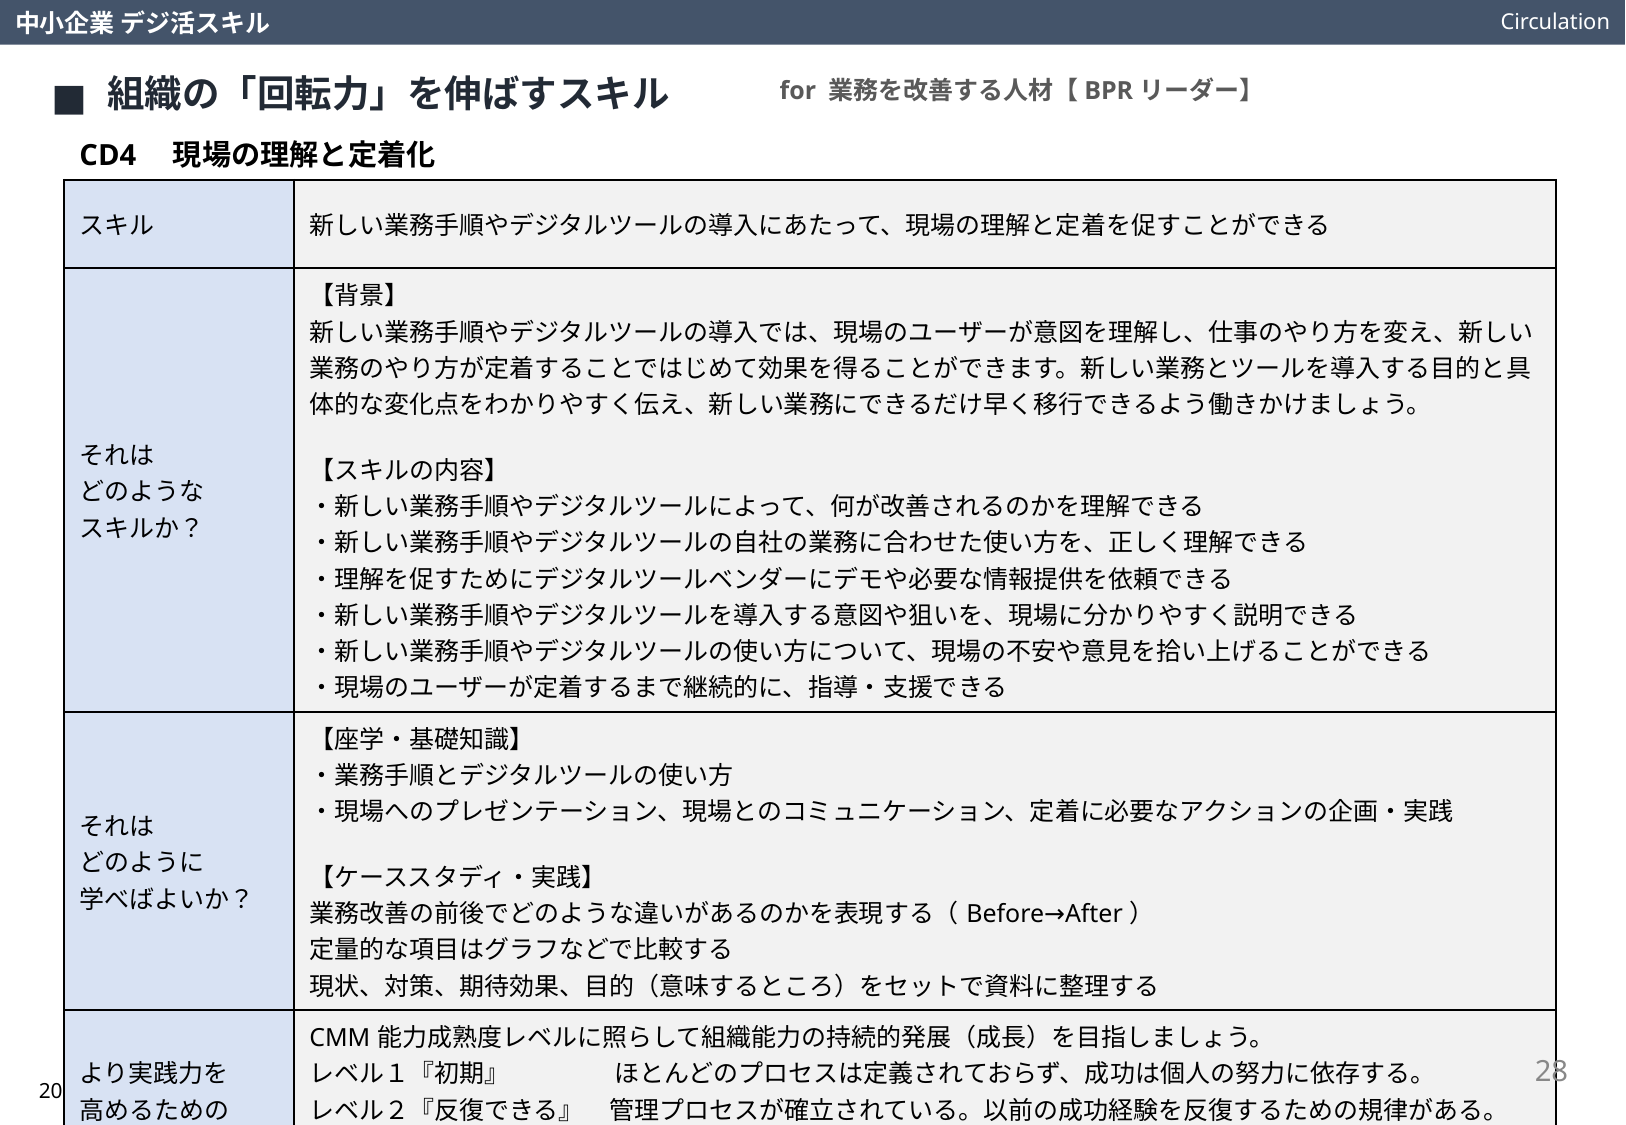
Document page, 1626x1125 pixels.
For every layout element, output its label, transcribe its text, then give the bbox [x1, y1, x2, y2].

table_header スキル [65, 181, 293, 267]
table_cell それは どのような スキルか？ [65, 269, 293, 711]
table_cell それは どのように 学べばよいか？ [65, 713, 293, 1009]
table_cell 【背景】 新しい業務手順やデジタルツールの導入では、現場のユーザーが意図を理解し、仕事のやり方を変え、新しい業務のやり方が定着することではじめて効果を得ることができます。新しい業務とツールを導入する目的と具体的な変化点をわかりやすく伝え、新しい業務にできるだけ早く移行できるよう働きかけましょう。 【スキルの内容】 ・新しい業務手順やデジタルツールによって、何が改善されるのかを理解できる ・新しい業務手順やデジタルツールの自社の業務に合わせた使い方を、正しく理解できる ・理解を促すためにデジタルツールベンダーにデモや必要な情報提供を依頼できる ・新しい業務手順やデジタルツールを導入する意図や狙いを、現場に分かりやすく説明できる ・新しい業務手順やデジタルツールの使い方について、現場の不安や意見を拾い上げることができる ・現場のユーザーが定着するまで継続的に、指導・支援できる [295, 269, 1555, 711]
table_cell より実践力を 高めるための 視点や考え方は？ [65, 1011, 293, 1125]
text_box Circulation [1438, 0, 1625, 42]
text_box 中小企業 デジ活スキル [0, 0, 1625, 45]
text_box CD4 現場の理解と定着化 [64, 128, 1561, 179]
table_header 新しい業務手順やデジタルツールの導入にあたって、現場の理解と定着を促すことができる [295, 181, 1555, 267]
table_cell 【座学・基礎知識】 ・業務手順とデジタルツールの使い方 ・現場へのプレゼンテーション、現場とのコミュニケーション、定着に必要なアクションの企画・実践 【ケーススタディ・実践】 業務改善の前後でどのような違いがあるのかを表現する（Before→After） 定量的な項目はグラフなどで比較する 現状、対策、期待効果、目的（意味するところ）をセットで資料に整理する [295, 713, 1555, 1009]
text_box for 業務を改善する人材【BPRリーダー】 [764, 67, 1399, 113]
text_box 組織の「回転力」を伸ばすスキル [36, 62, 1185, 123]
slide_number 28 [1217, 1042, 1584, 1103]
table_cell CMM能力成熟度レベルに照らして組織能力の持続的発展（成長）を目指しましょう。 レベル１『初期』 ほとんどのプロセスは定義されておらず、成功は個人の努力に依存する。 レベル２『反復できる』 管理プロセスが確立されている。以前の成功経験を反復するための規律がある。 レベル３『定義された』 組織の標準プロセスとして文書化、標準化、そして統合化されている。 レベル４『管理された』 プロセスに関する計測結果が収集され、定量的に制御されている。 レベル５『最適化する』 定量的フィードバックにより継続的なプロセス改善が可能になっている。 [295, 1011, 1555, 1125]
